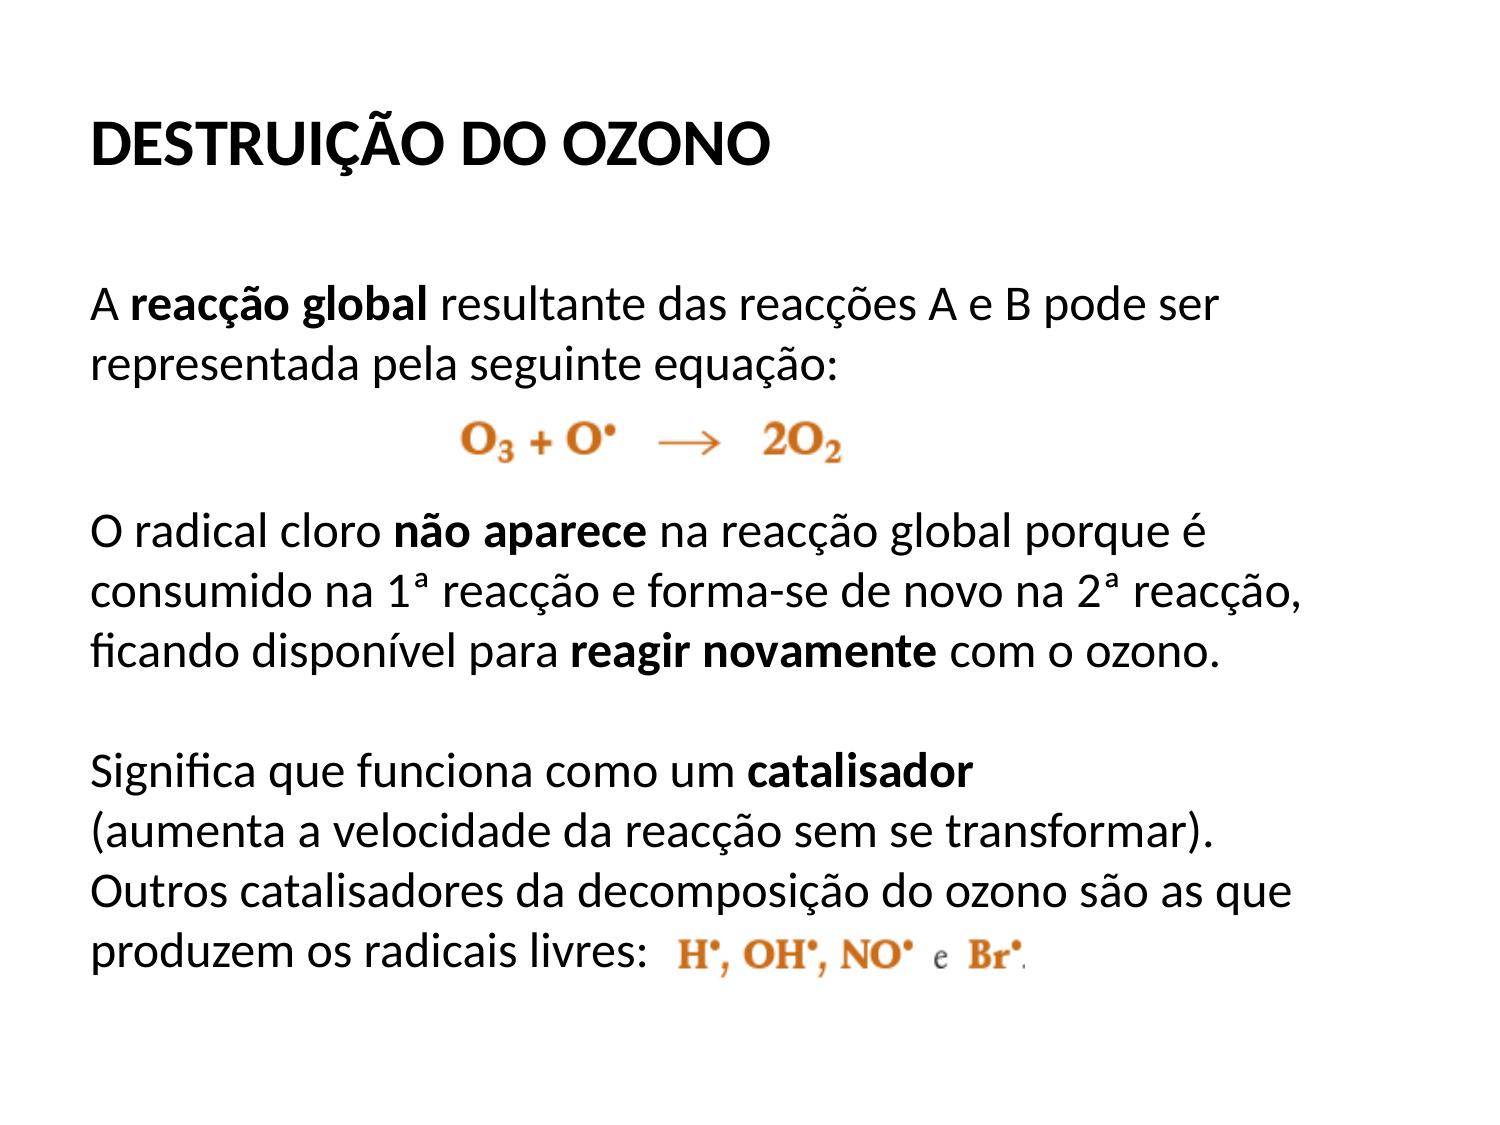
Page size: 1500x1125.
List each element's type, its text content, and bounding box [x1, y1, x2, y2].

picture [442, 403, 866, 480]
list A reacção global resultante das reacções A e B pode ser representada pela seguinte equação: O radical cloro não aparece na reacção global porque é consumido na 1ª reacção e forma-se de novo na 2ª reacção, ficando disponível para reagir novamente com o ozono. Significa que funciona como um catalisador (aumenta a velocidade da reacção sem se transformar). Outros catalisadores da decomposição do ozono são as que produzem os radicais livres: [75, 262, 1425, 1005]
title DESTRUIÇÃO DO OZONO [75, 45, 1425, 233]
picture [655, 916, 1025, 990]
